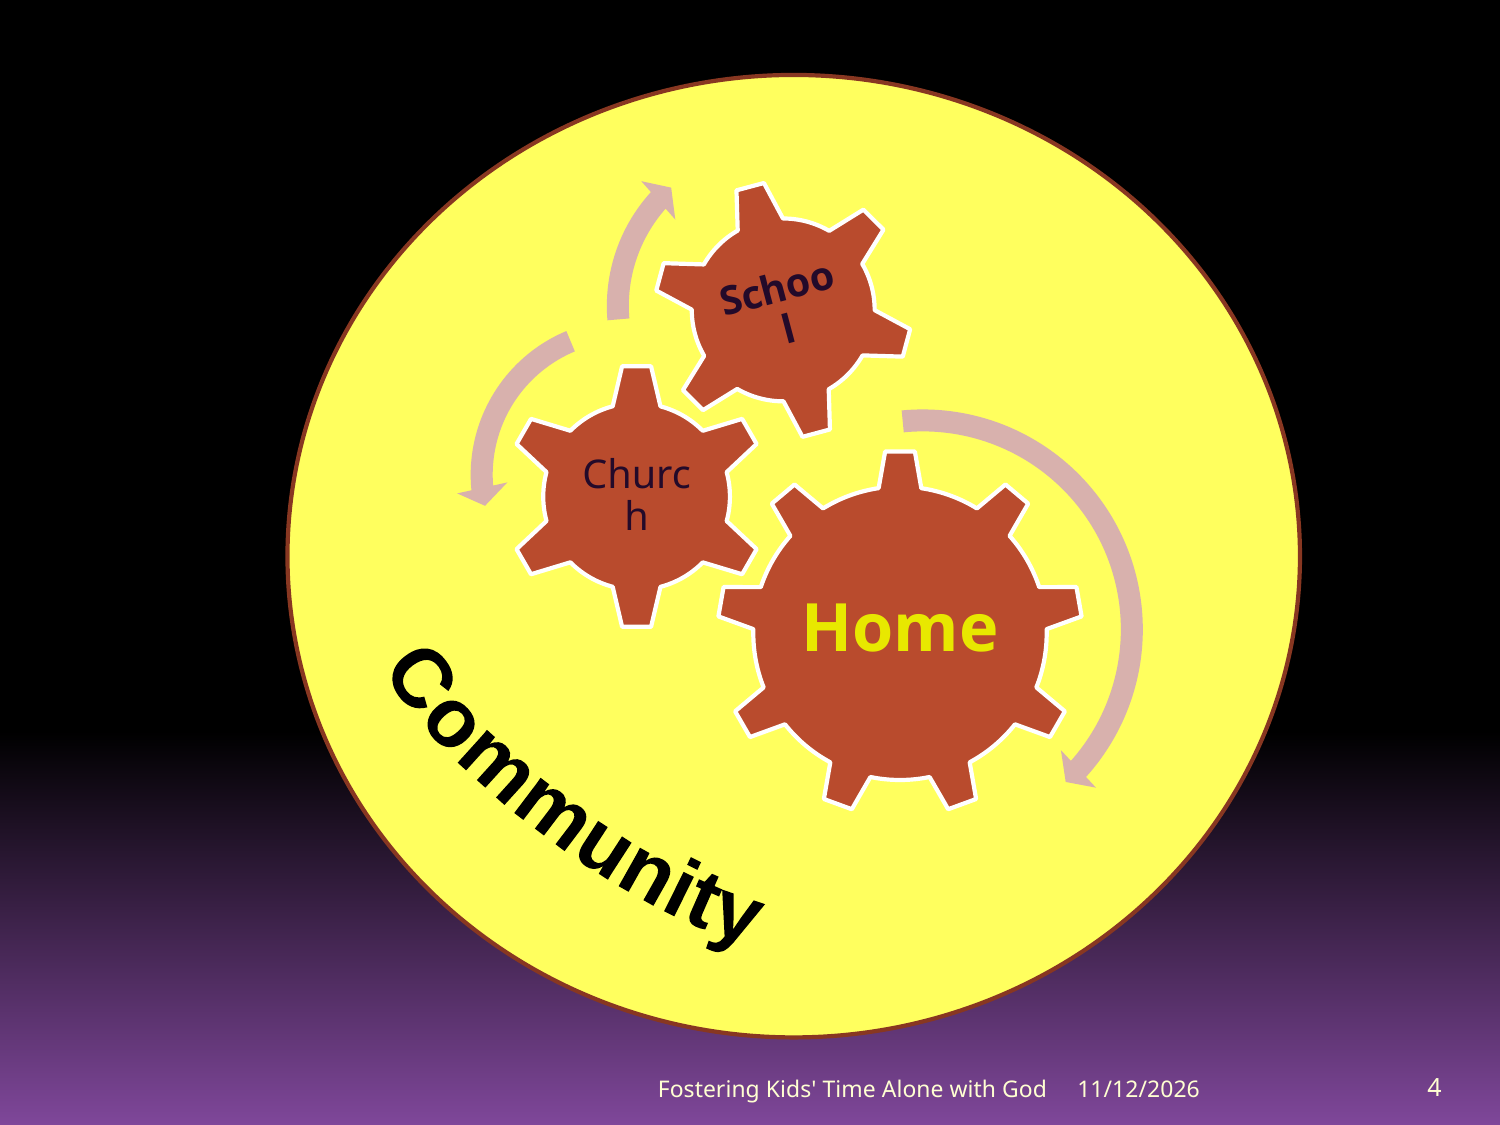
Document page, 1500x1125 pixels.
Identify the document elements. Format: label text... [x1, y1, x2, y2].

text_box [1255, 352, 1303, 760]
slide_number 4 [1412, 1053, 1488, 1114]
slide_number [1063, 1053, 1412, 1114]
footer Fostering Kids' Time Alone with God [150, 1053, 1063, 1114]
text_box [540, 72, 1047, 137]
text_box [249, 149, 1251, 817]
text_box [367, 819, 1221, 1040]
